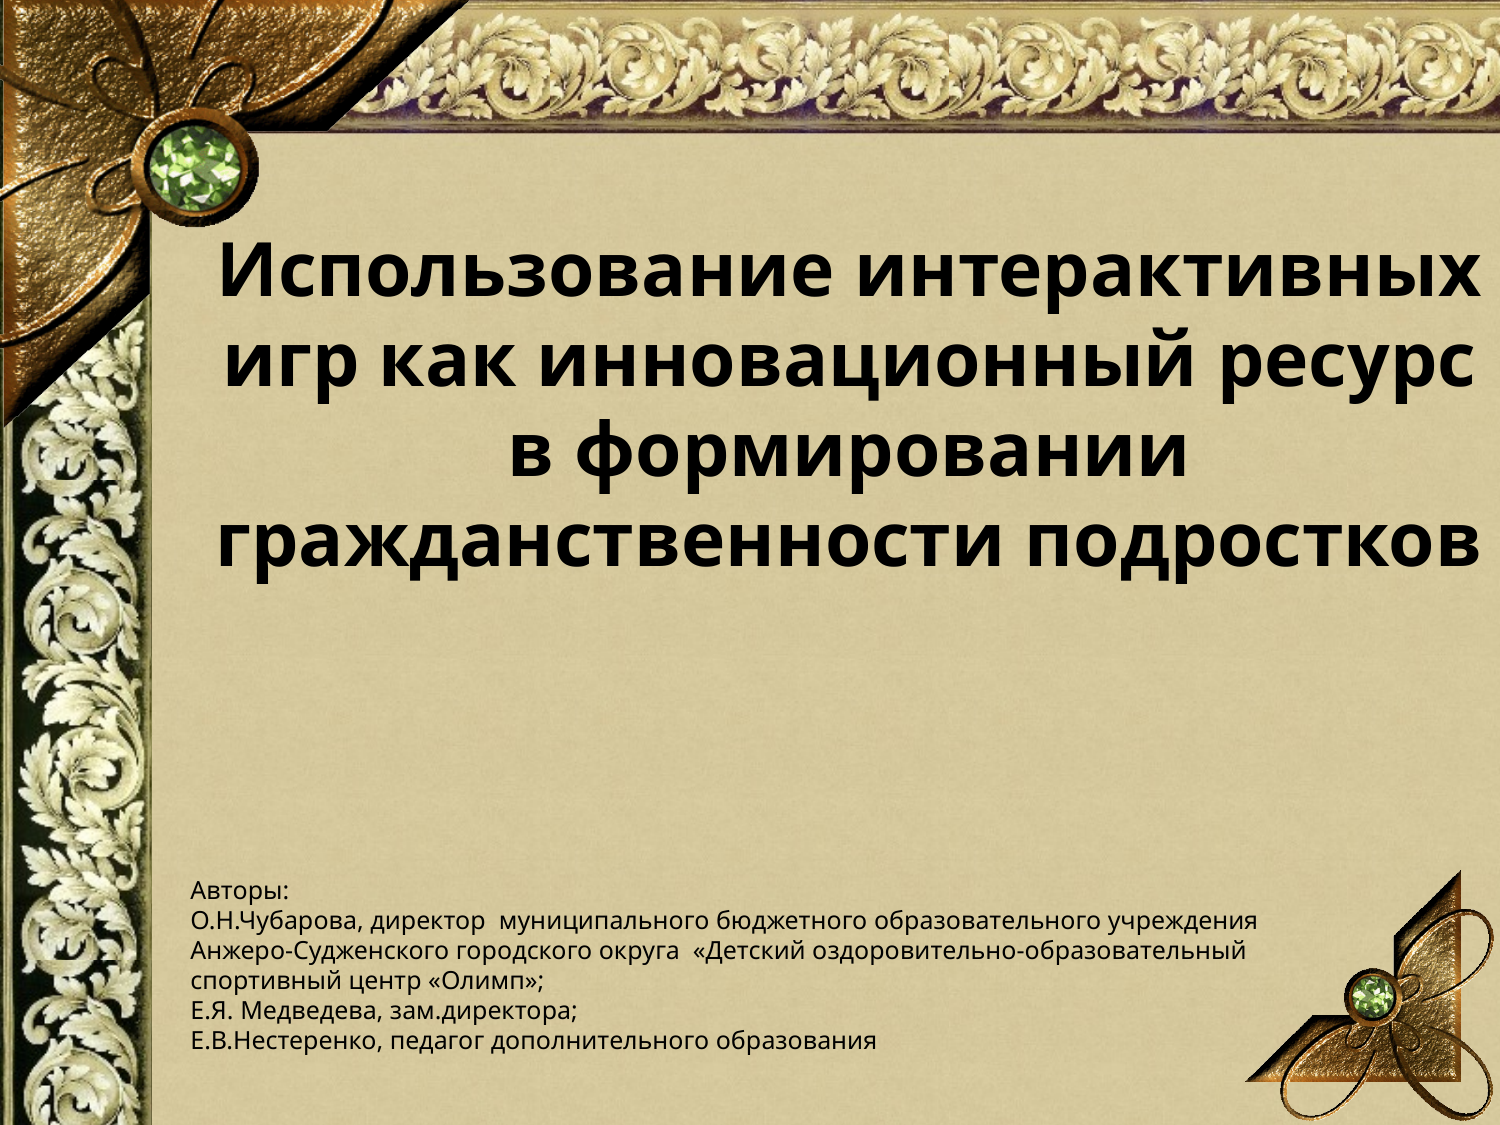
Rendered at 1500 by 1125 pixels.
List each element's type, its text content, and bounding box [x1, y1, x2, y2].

picture [0, 0, 1500, 1125]
title Использование интерактивных игр как инновационный ресурс в формировании гражданственности подростков [199, 281, 1500, 523]
text_box Авторы: О.Н.Чубарова, директор муниципального бюджетного образовательного учреждения Анжеро-Судженского городского округа «Детский оздоровительно-образовательный спортивный центр «Олимп»; Е.Я. Медведева, зам.директора; Е.В.Нестеренко, педагог дополнительного образования [175, 867, 1289, 1062]
